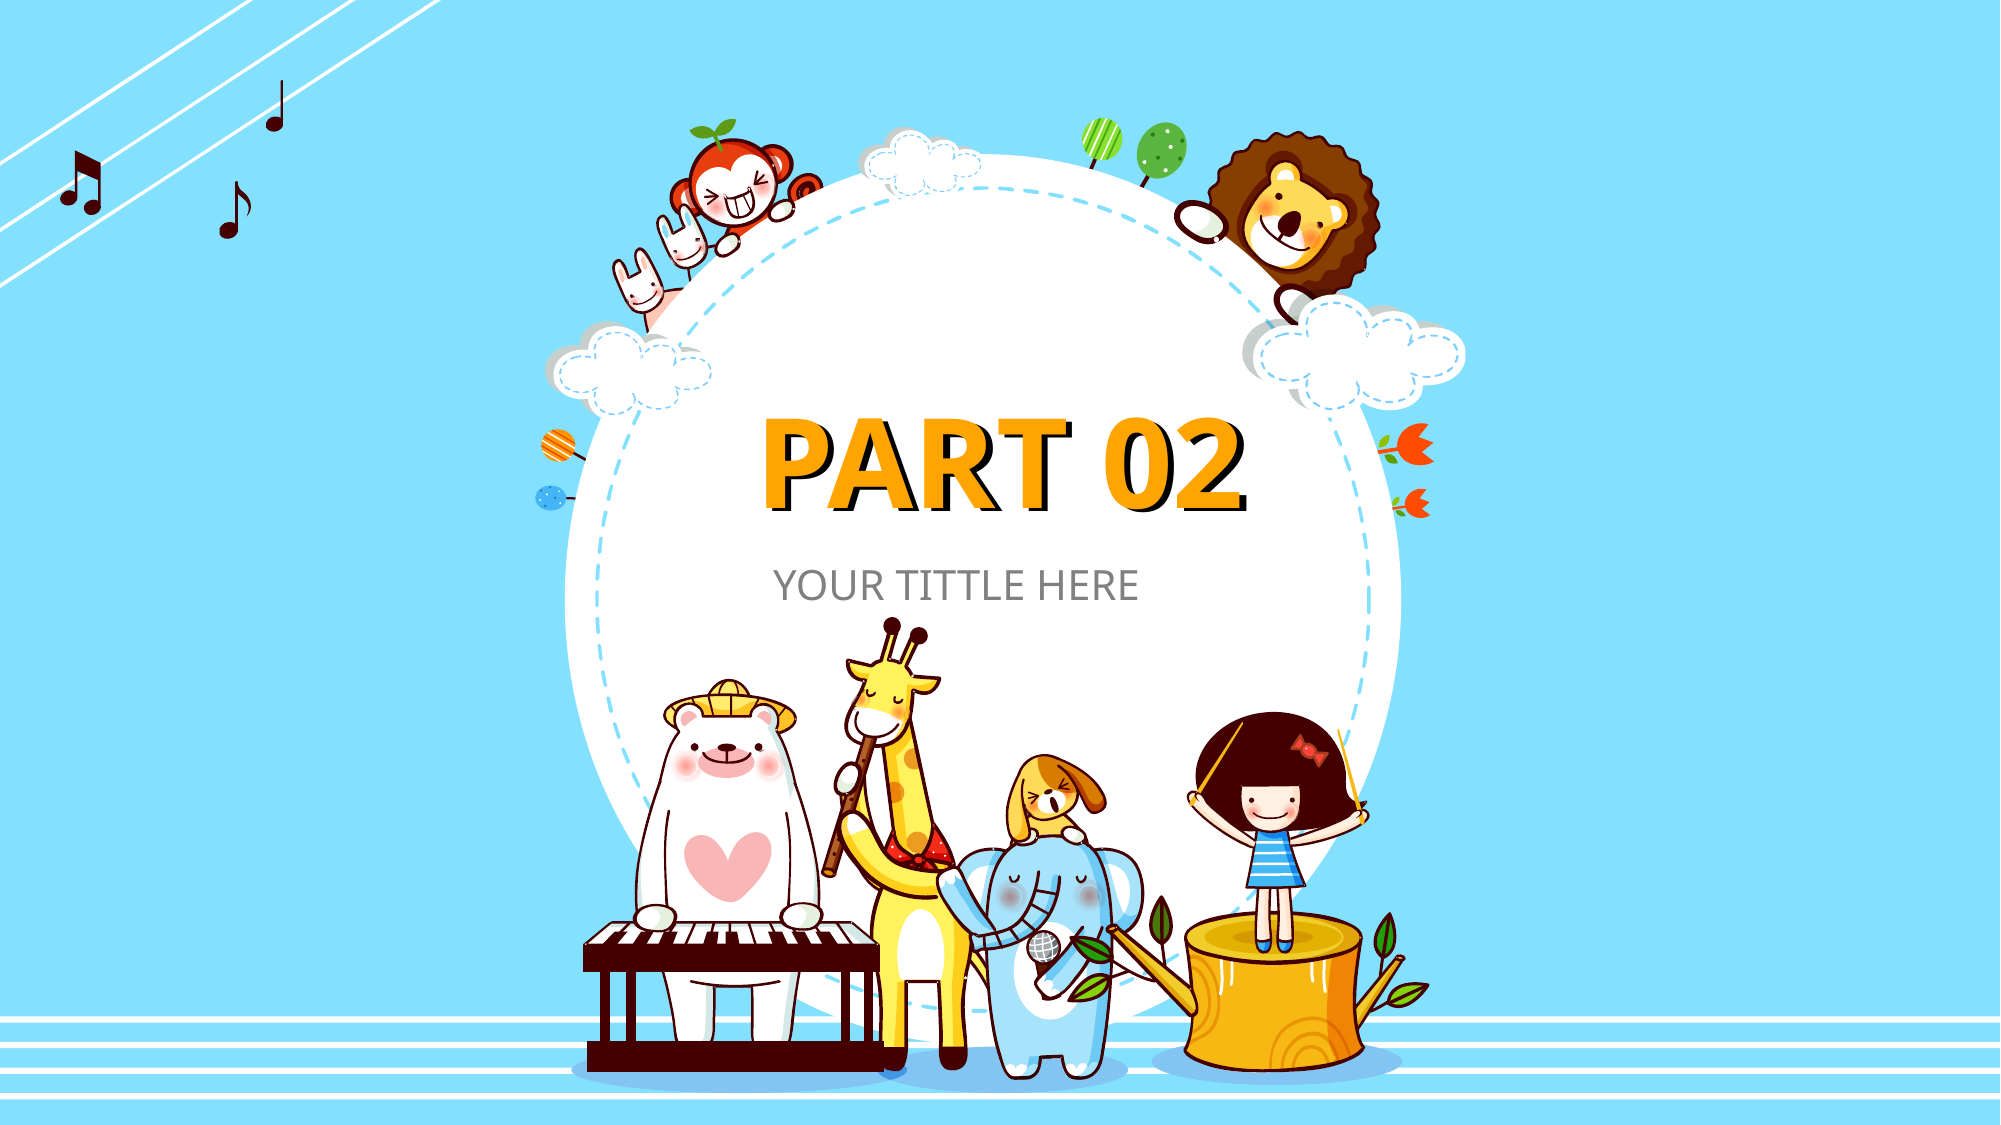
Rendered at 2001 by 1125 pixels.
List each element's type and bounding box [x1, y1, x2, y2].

text_box [720, 376, 1286, 546]
picture [0, 118, 2000, 1101]
picture [0, 0, 443, 288]
